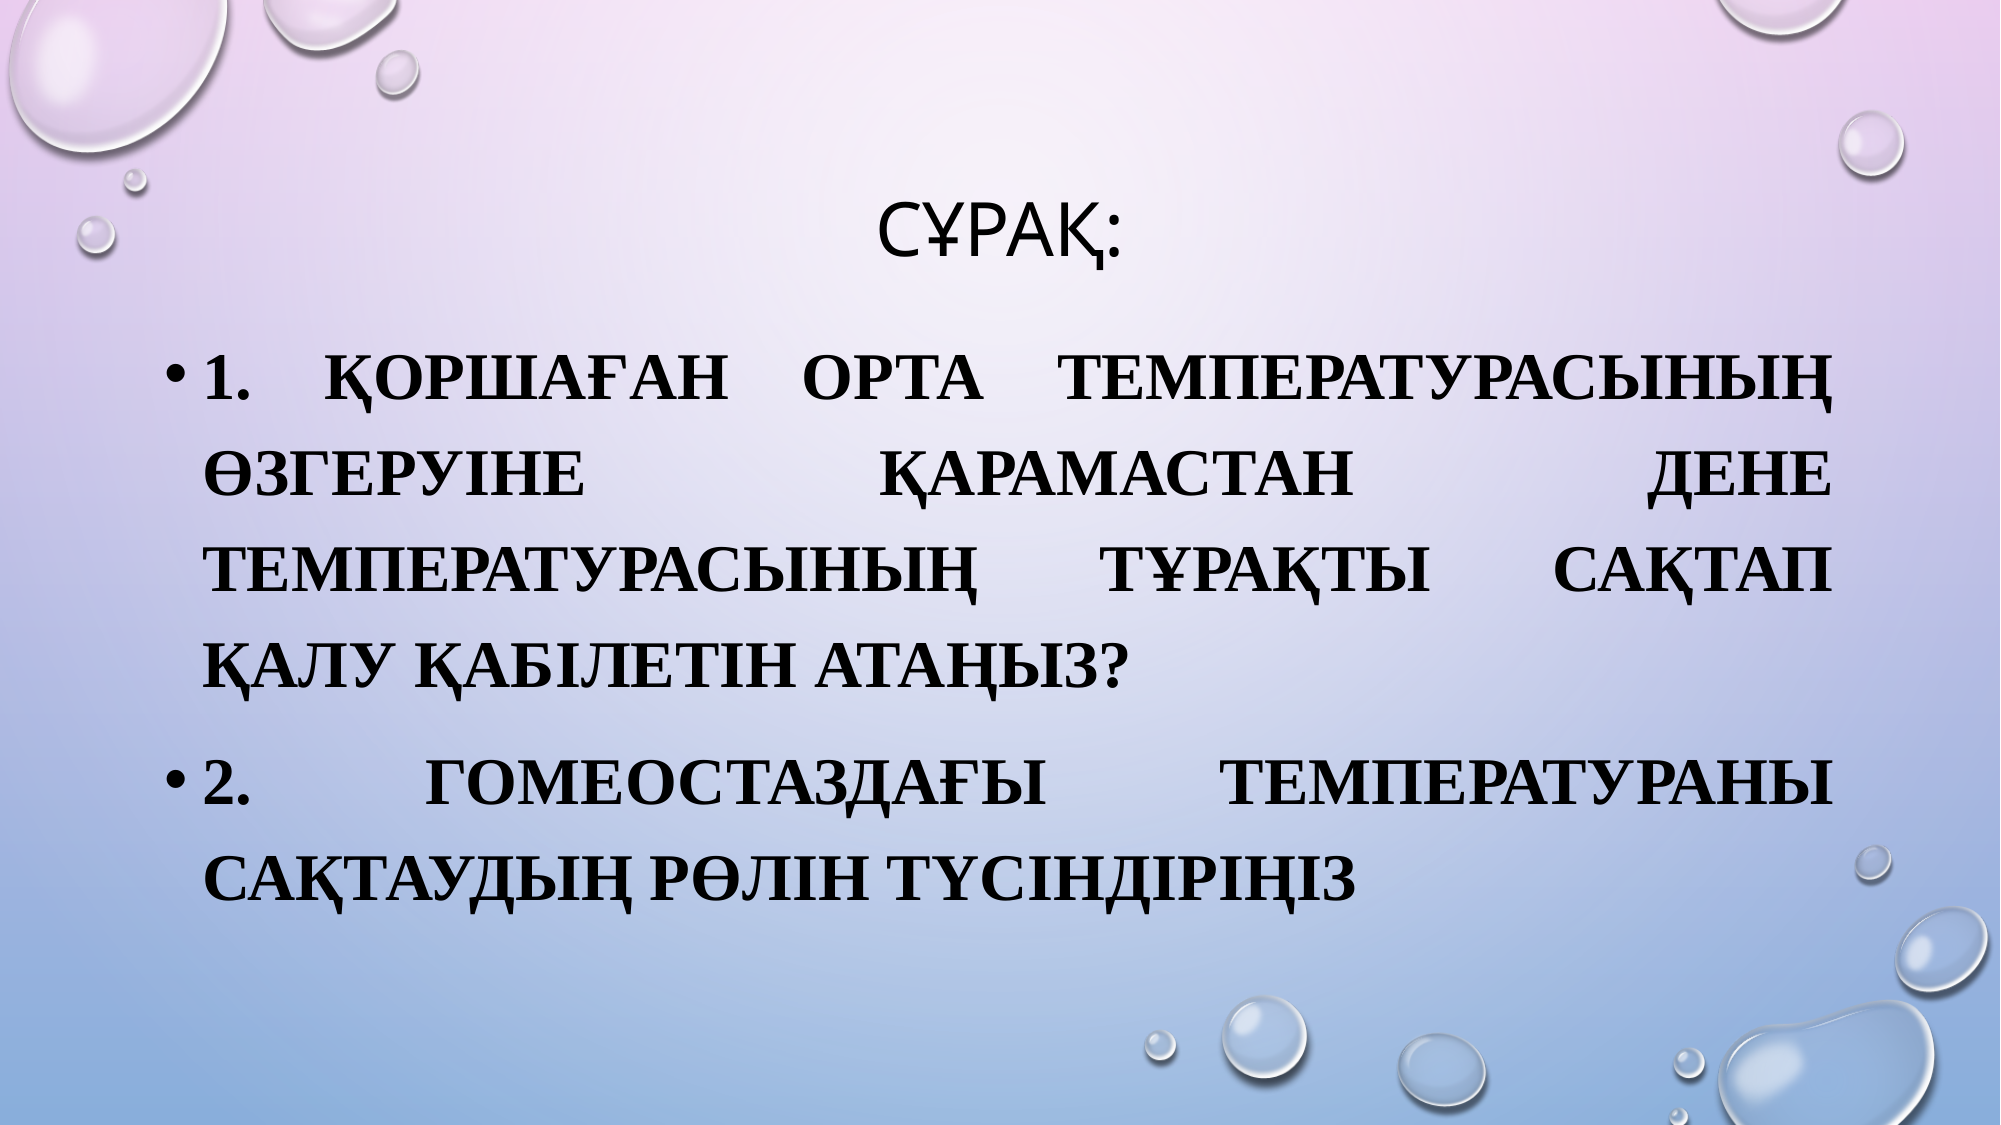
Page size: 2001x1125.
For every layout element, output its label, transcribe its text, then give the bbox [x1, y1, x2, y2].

title СҰРАҚ: [149, 101, 1851, 364]
list 1. қоршаған орта температурасының өзгеруіне қарамастан дене температурасының тұрақты сақтап қалу қабілетін атаңыз? 2. Гомеостаздағы температураны сақтаудың рөлін түсіндіріңіз [149, 309, 1850, 950]
picture [0, 0, 2000, 1125]
